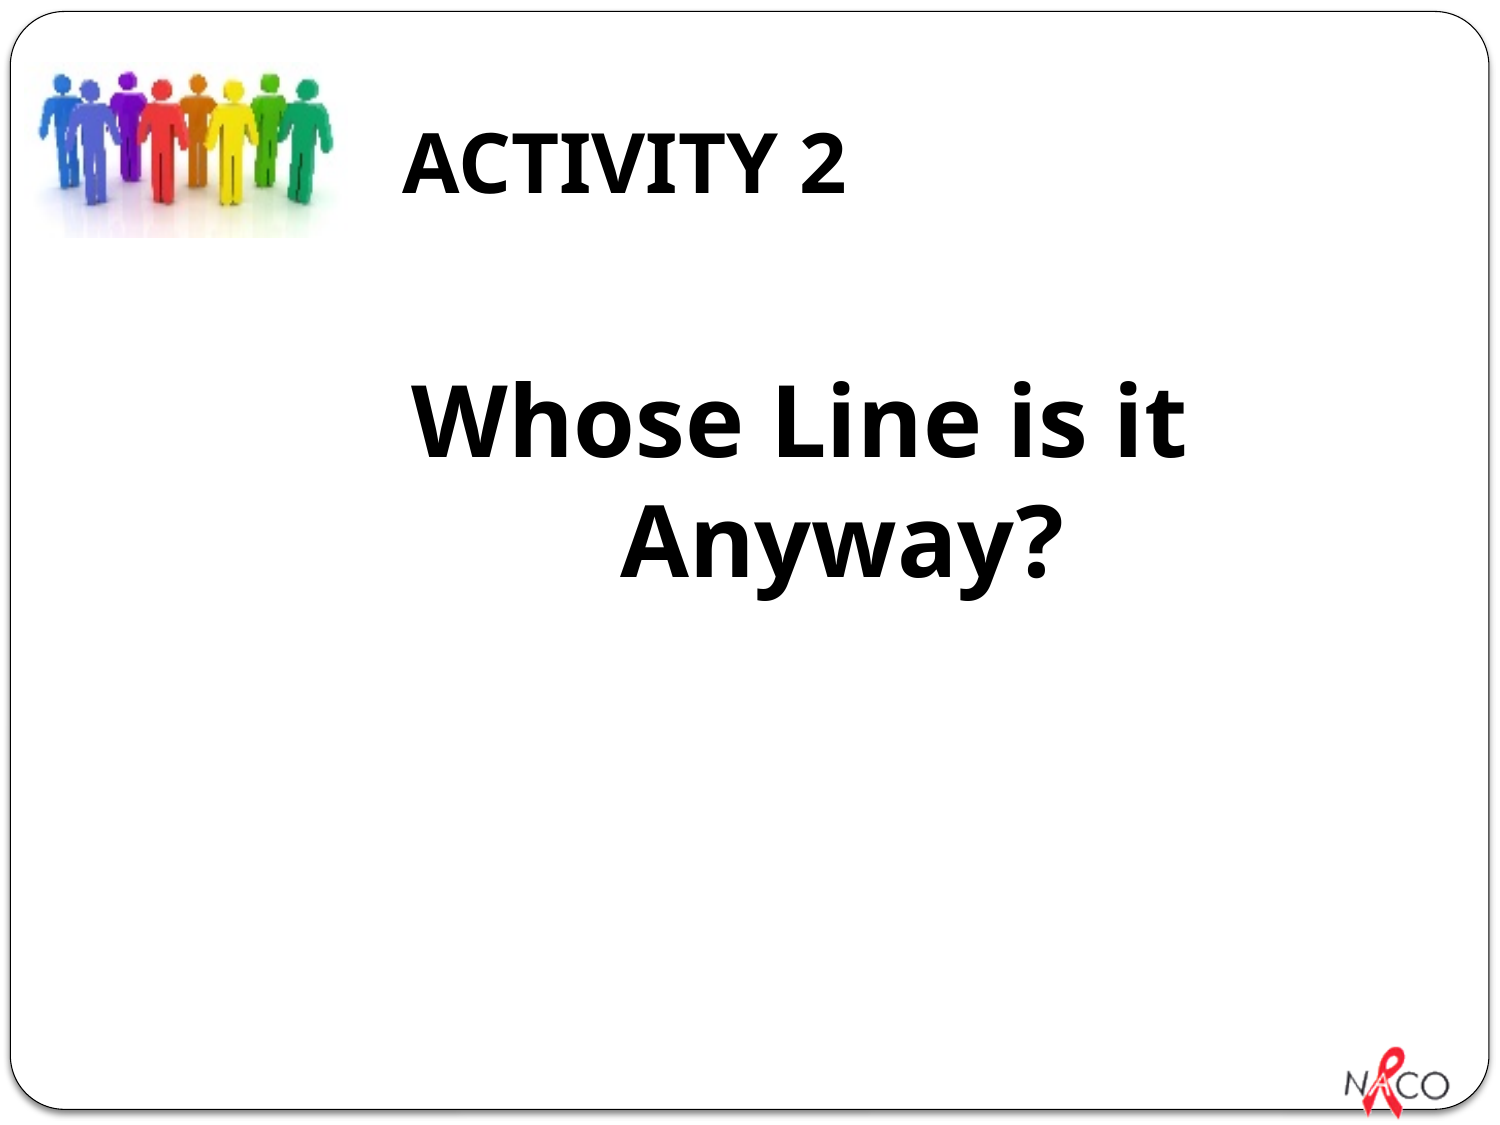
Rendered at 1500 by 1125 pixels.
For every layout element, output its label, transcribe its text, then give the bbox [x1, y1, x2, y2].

title ACTIVITY 2 [387, 44, 1426, 226]
picture [1337, 1042, 1455, 1125]
list Whose Line is it Anyway? [149, 349, 1376, 988]
picture [24, 62, 348, 238]
